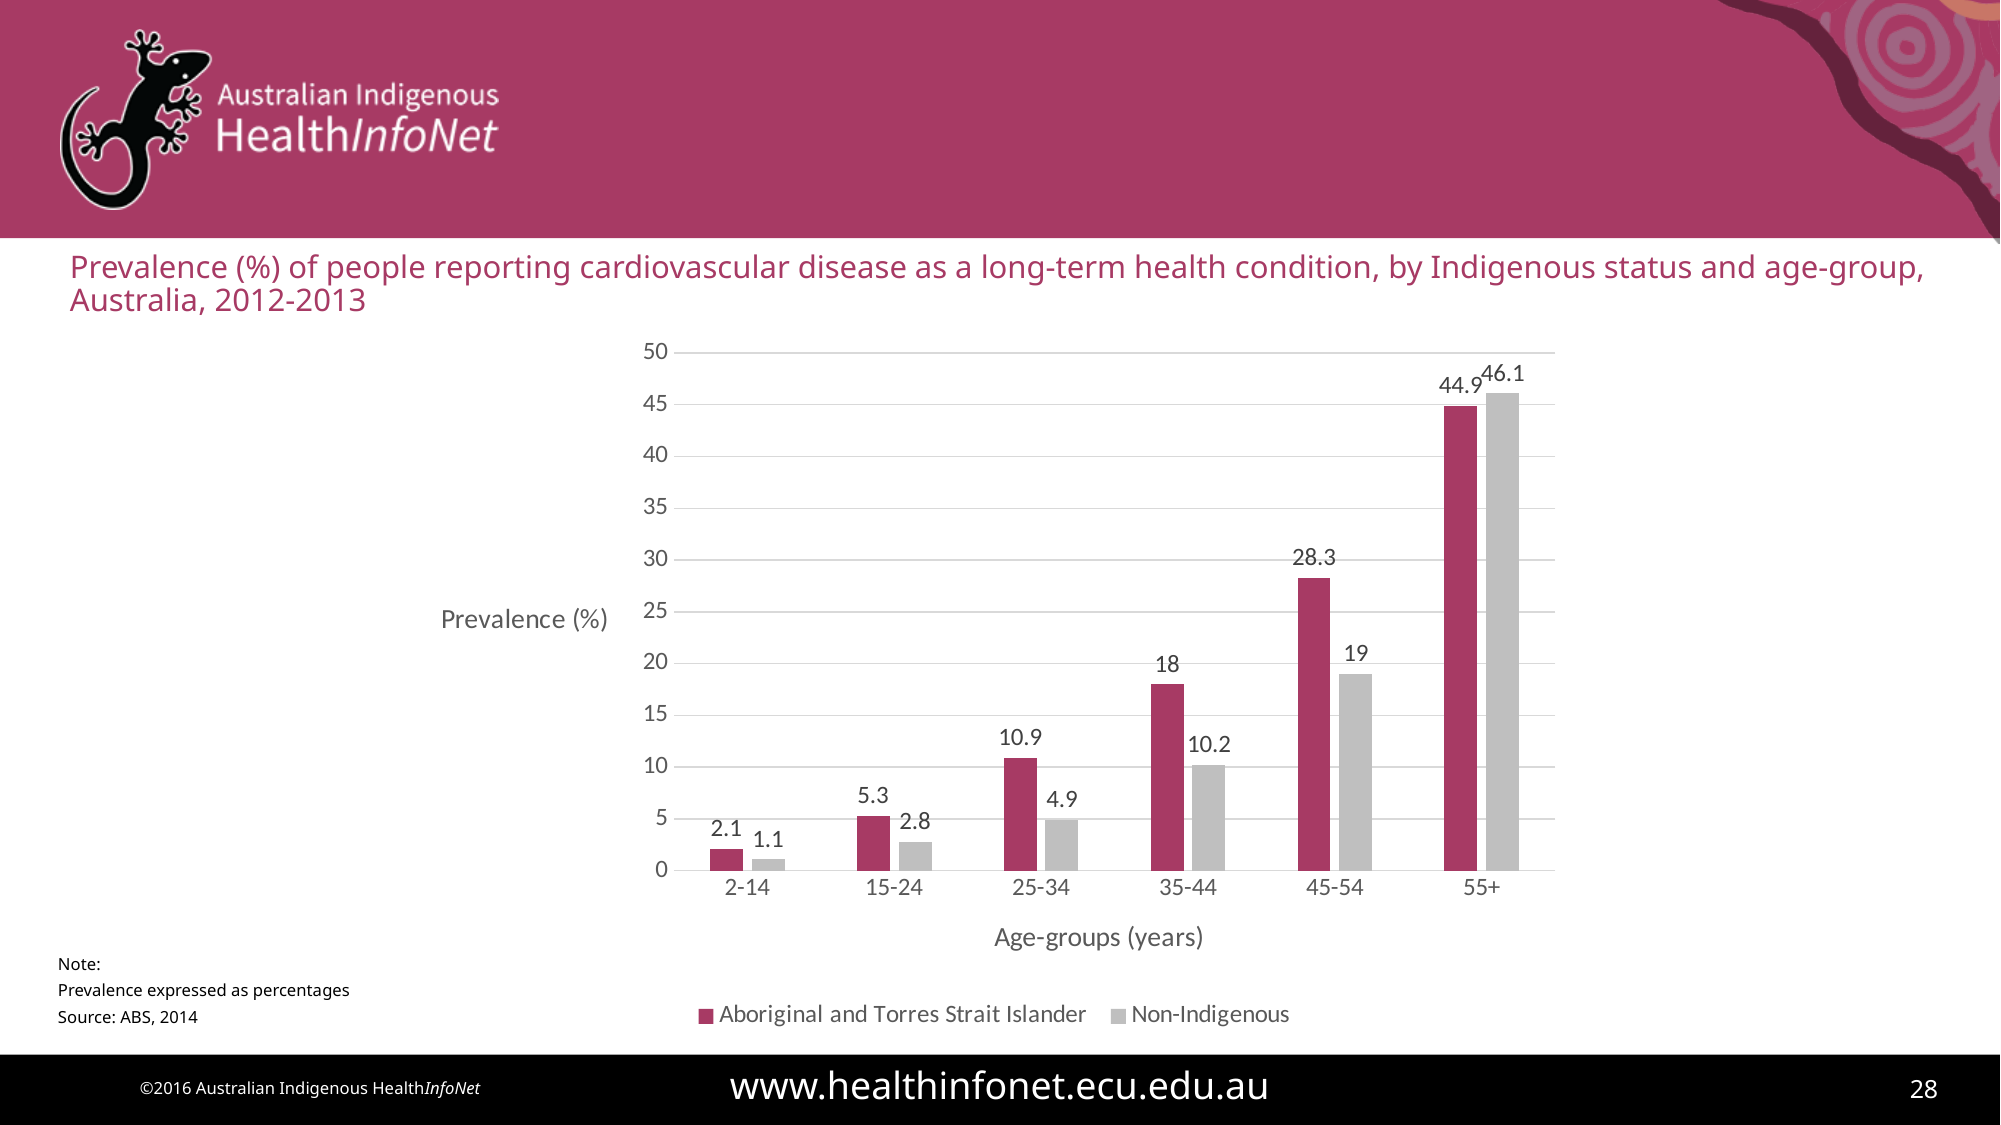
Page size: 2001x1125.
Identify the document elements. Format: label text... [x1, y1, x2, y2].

chart [409, 326, 1579, 1035]
picture [1673, 0, 2000, 279]
text_box Note: Prevalence expressed as percentages Source: ABS, 2014 [43, 946, 409, 1034]
title Prevalence (%) of people reporting cardiovascular disease as a long-term health condition, by Indigenous status and age-group, Australia, 2012-2013 [55, 243, 1945, 327]
picture [60, 29, 499, 210]
